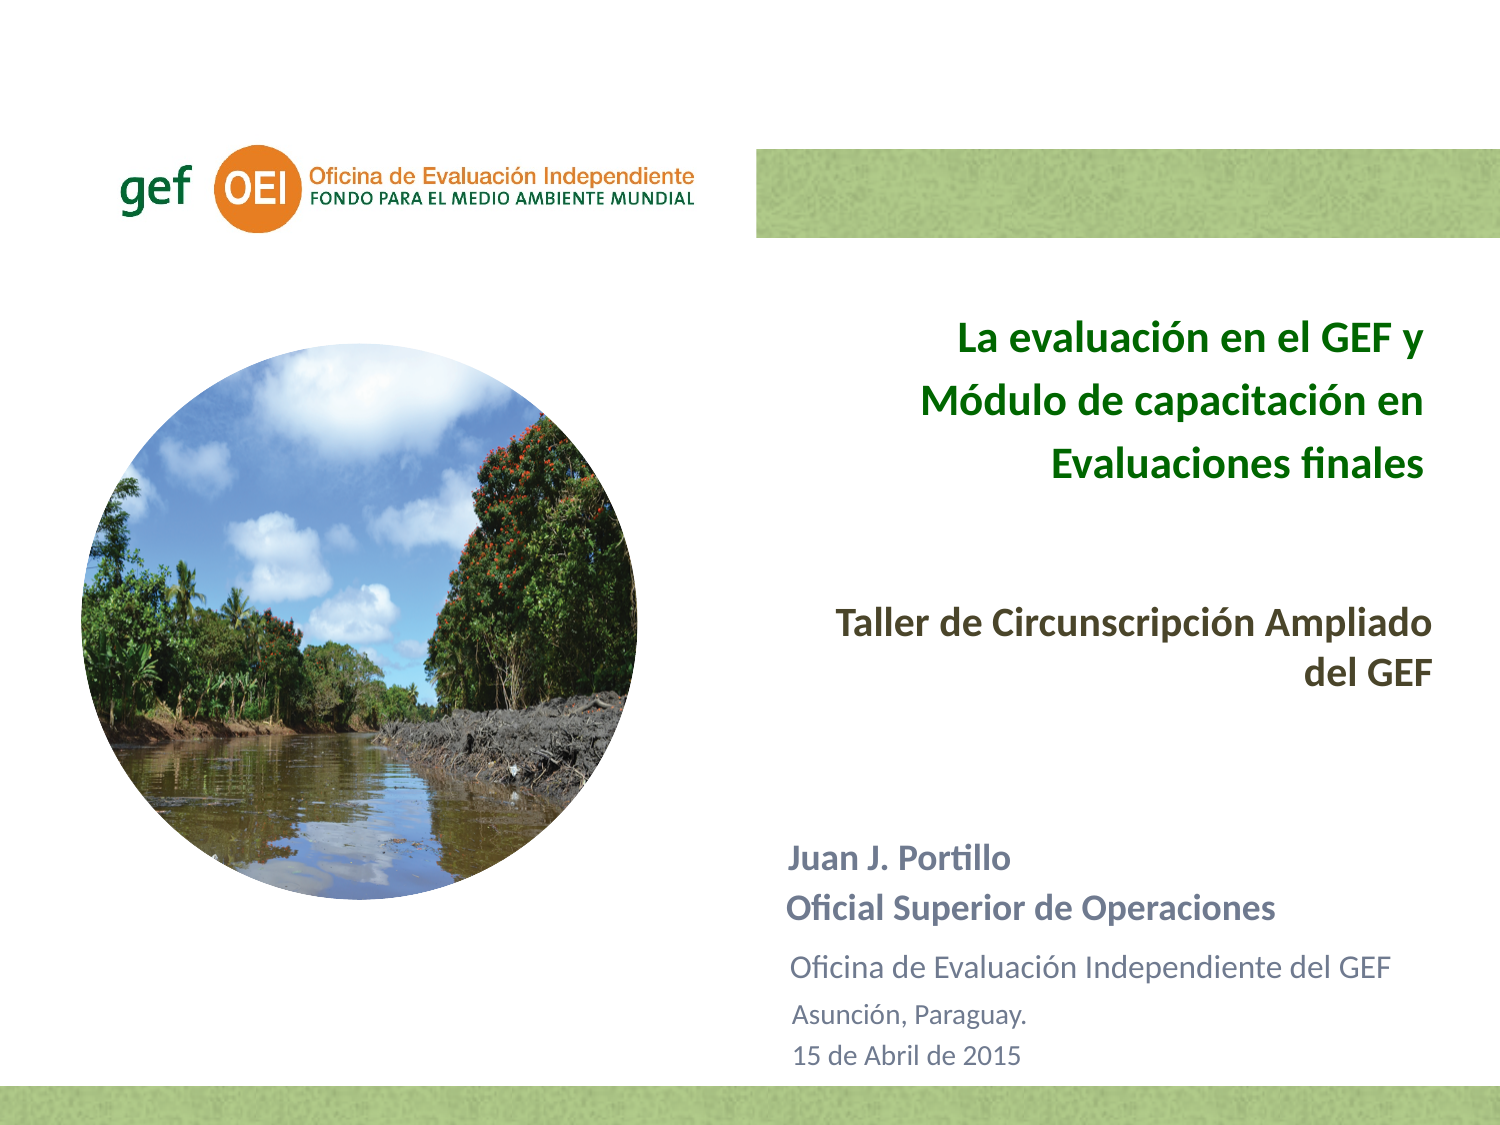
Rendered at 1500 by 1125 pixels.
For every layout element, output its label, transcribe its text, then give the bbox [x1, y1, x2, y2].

list Oficial Superior de Operaciones [771, 875, 1487, 940]
list Juan J. Portillo [773, 825, 1486, 887]
picture [81, 343, 638, 900]
picture [62, 112, 701, 255]
list Taller de Circunscripción Ampliado del GEF [773, 587, 1449, 738]
list Oficina de Evaluación Independiente del GEF [774, 937, 1500, 976]
list Asunción, Paraguay. 15 de Abril de 2015 [776, 987, 1340, 1051]
list La evaluación en el GEF y Módulo de capacitación en Evaluaciones finales [774, 299, 1450, 500]
